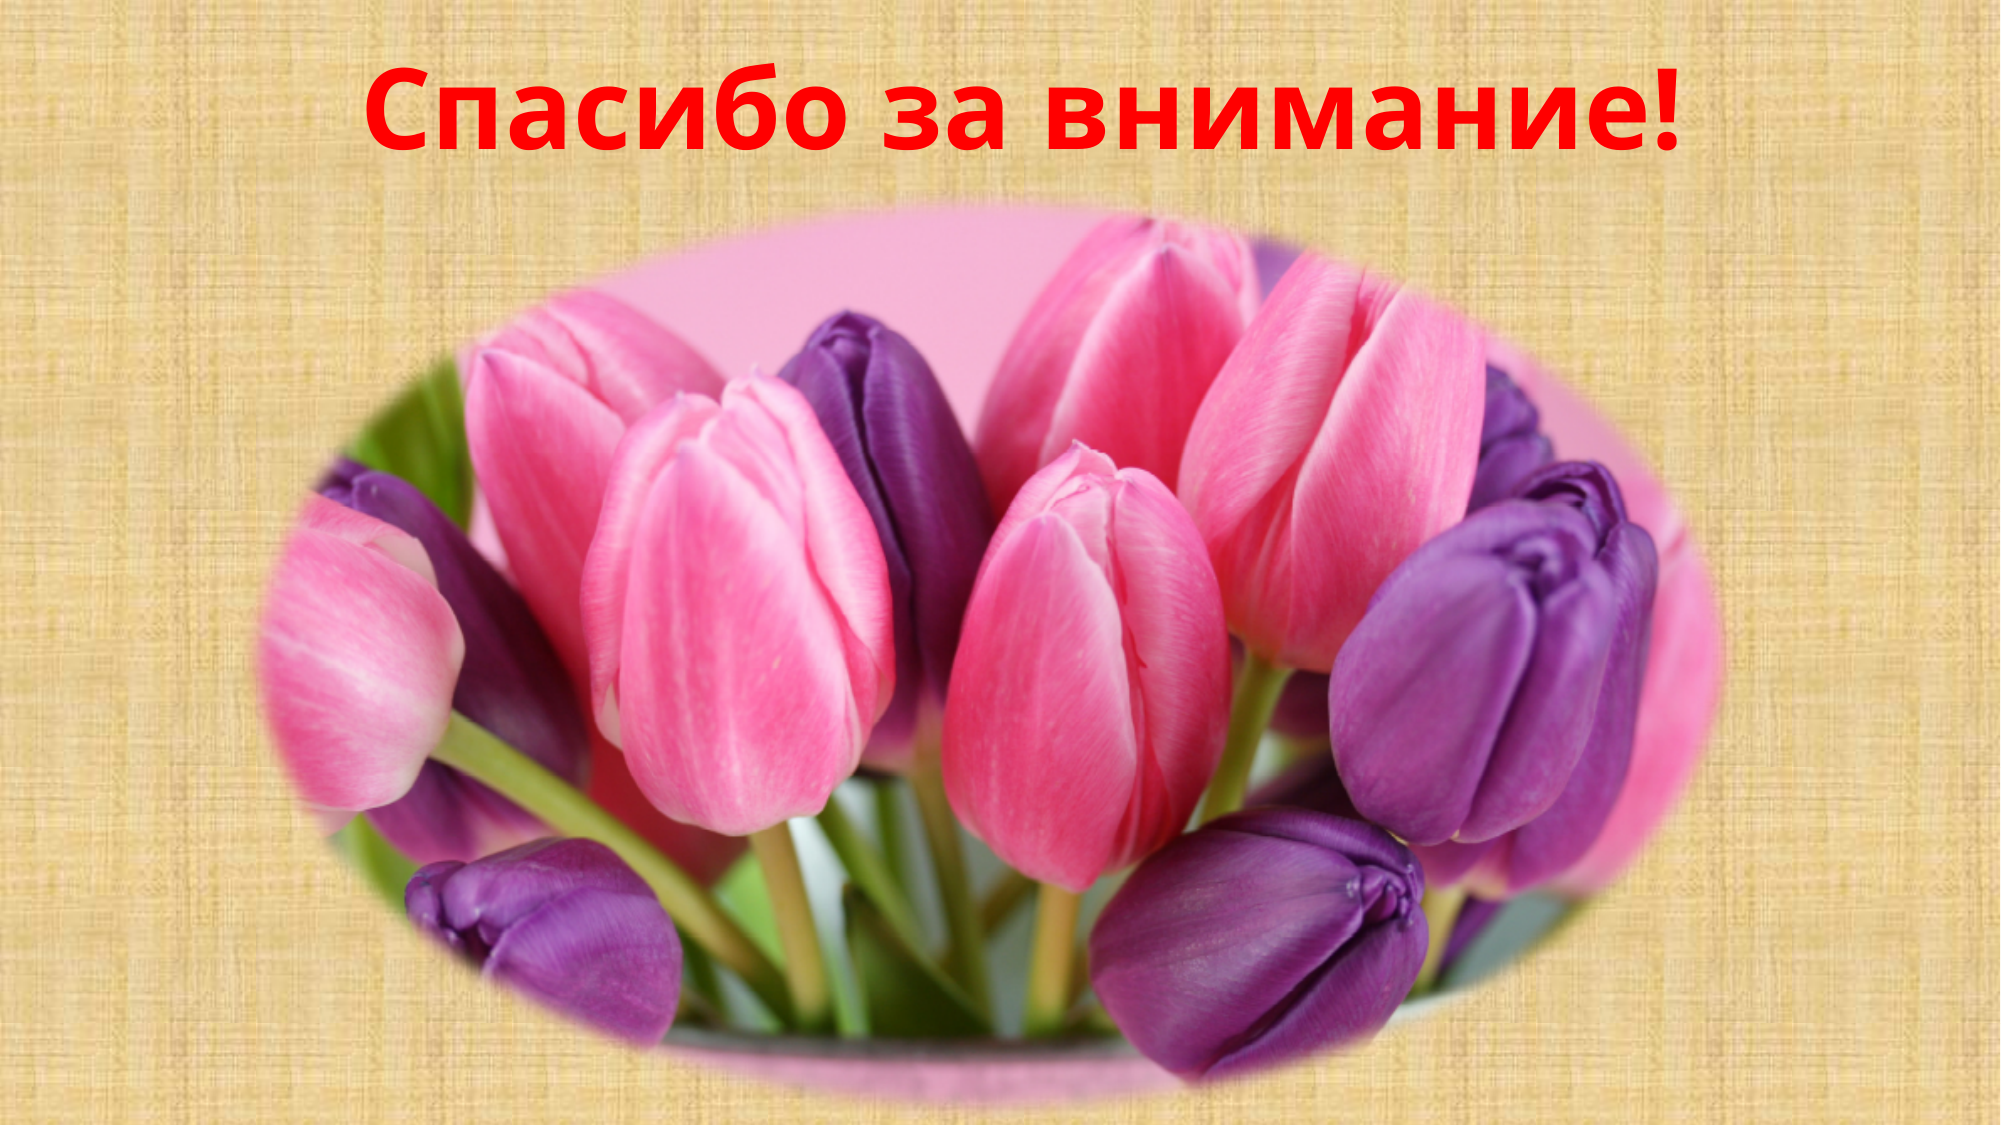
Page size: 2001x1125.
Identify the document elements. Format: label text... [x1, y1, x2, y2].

text_box Спасибо за внимание! [184, 29, 1860, 180]
picture [0, 0, 2001, 1125]
